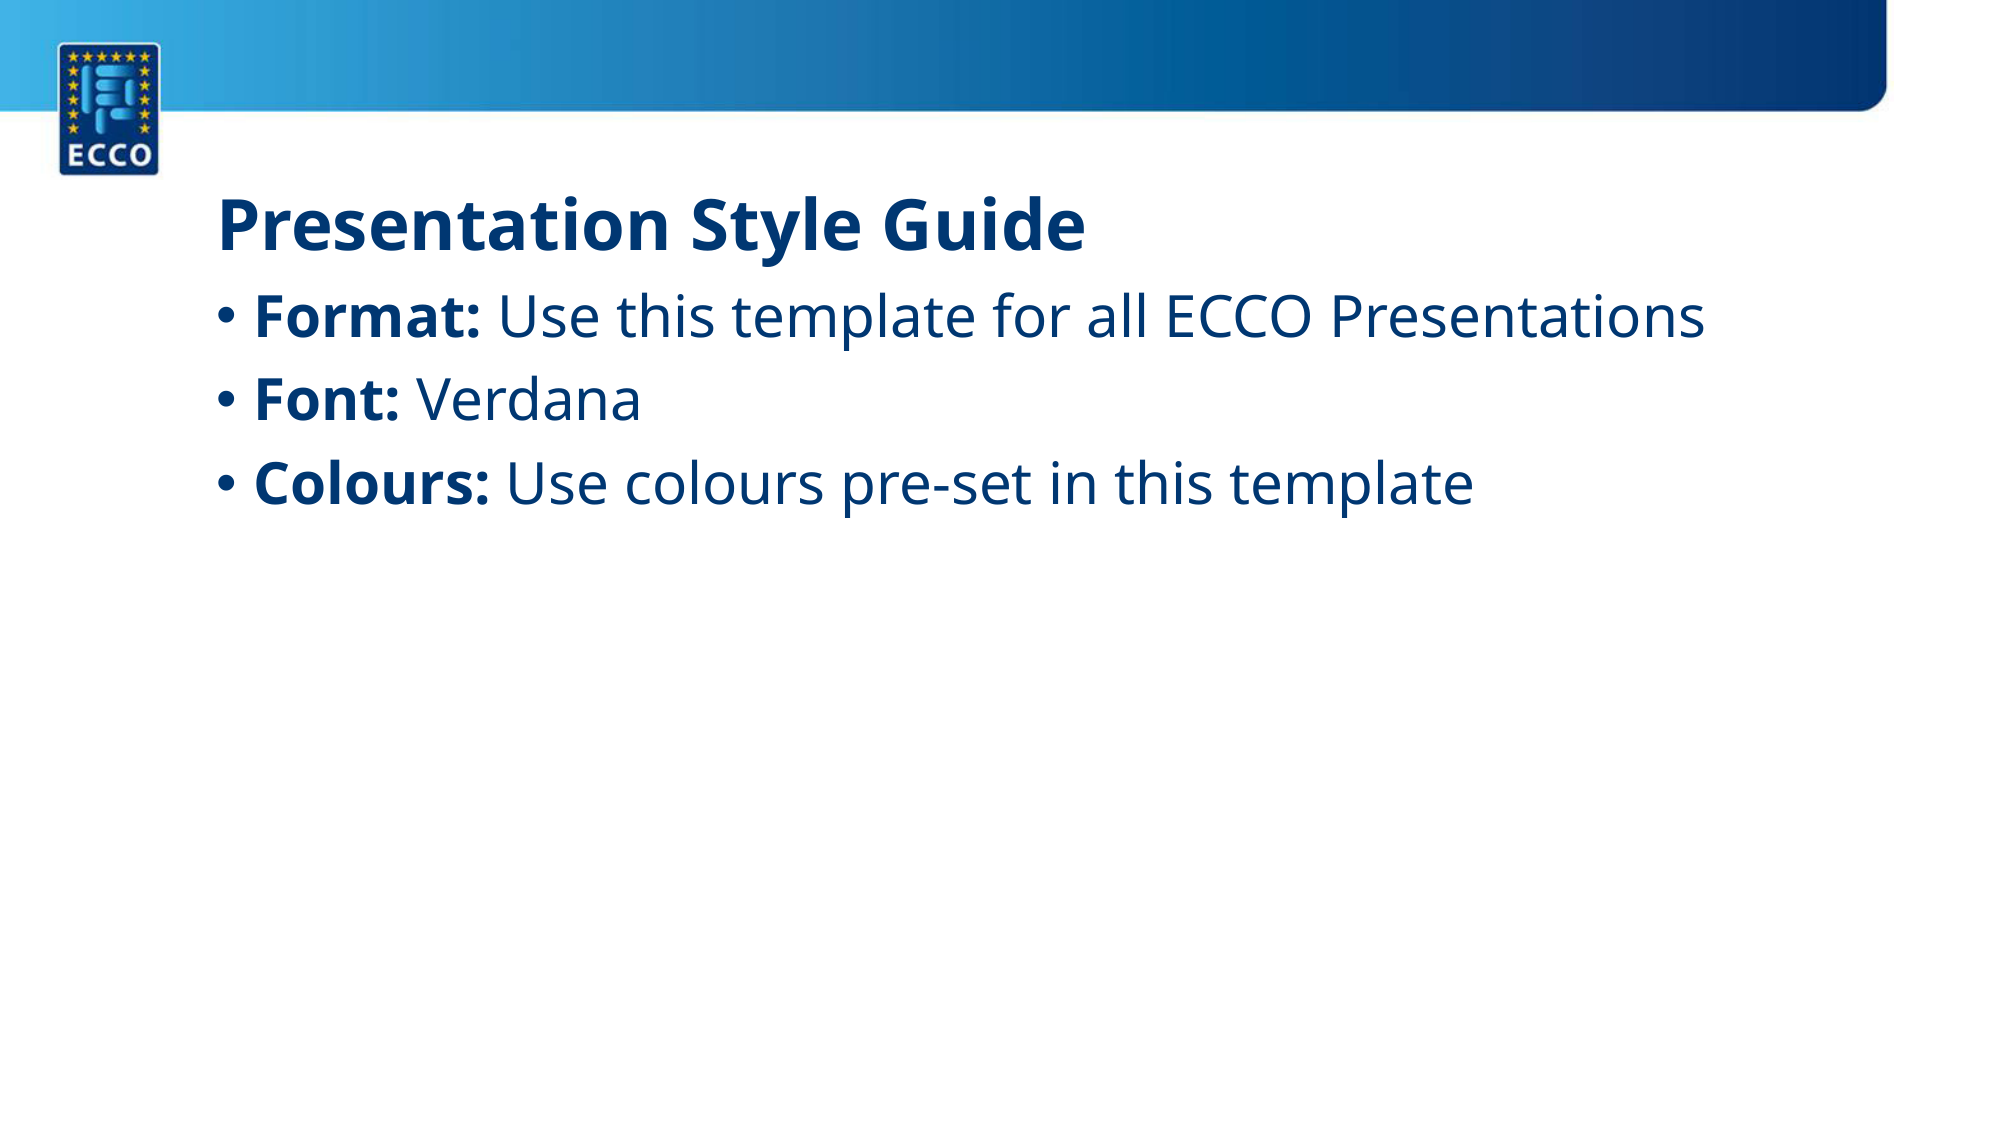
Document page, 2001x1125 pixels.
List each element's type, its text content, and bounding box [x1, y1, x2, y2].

list Format: Use this template for all ECCO Presentations Font: Verdana Colours: Use colours pre-set in this template [201, 279, 1927, 611]
picture [0, 0, 1894, 180]
title Presentation Style Guide [201, 182, 1927, 264]
